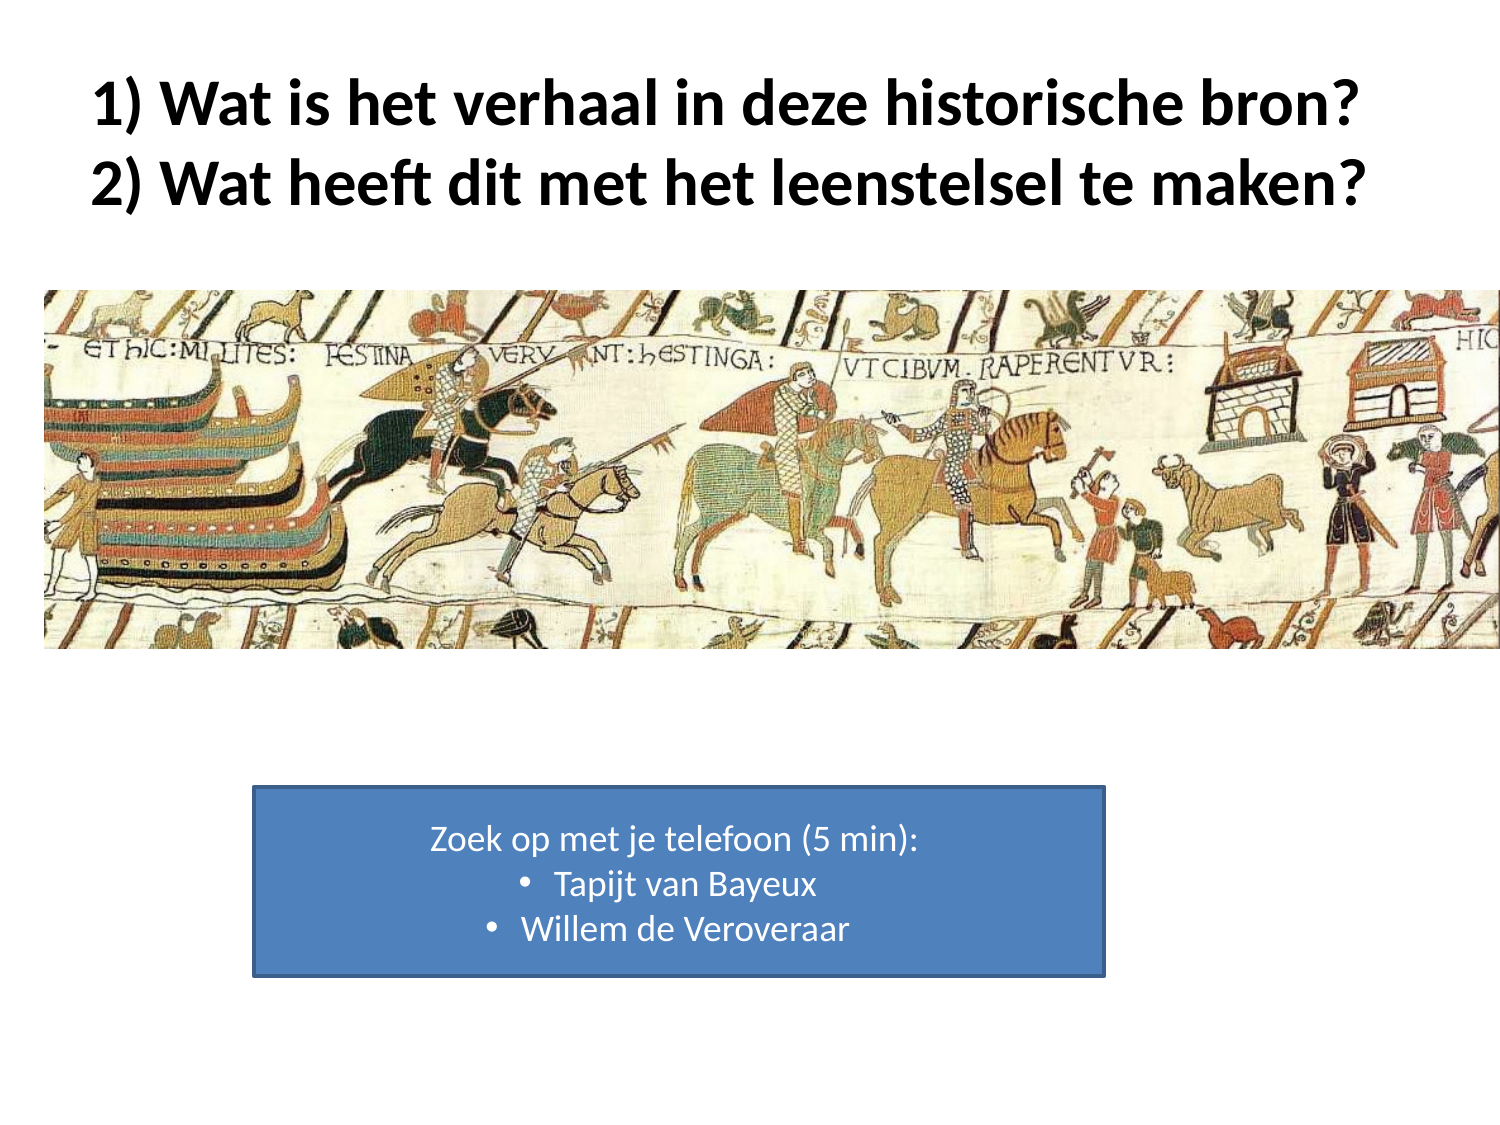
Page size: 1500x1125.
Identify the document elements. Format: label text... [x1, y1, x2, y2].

text_box Zoek op met je telefoon (5 min): Tapijt van Bayeux Willem de Veroveraar [252, 785, 1106, 978]
title 1) Wat is het verhaal in deze historische bron? 2) Wat heeft dit met het leenstelsel te maken? [75, 45, 1425, 233]
picture [43, 290, 1500, 649]
